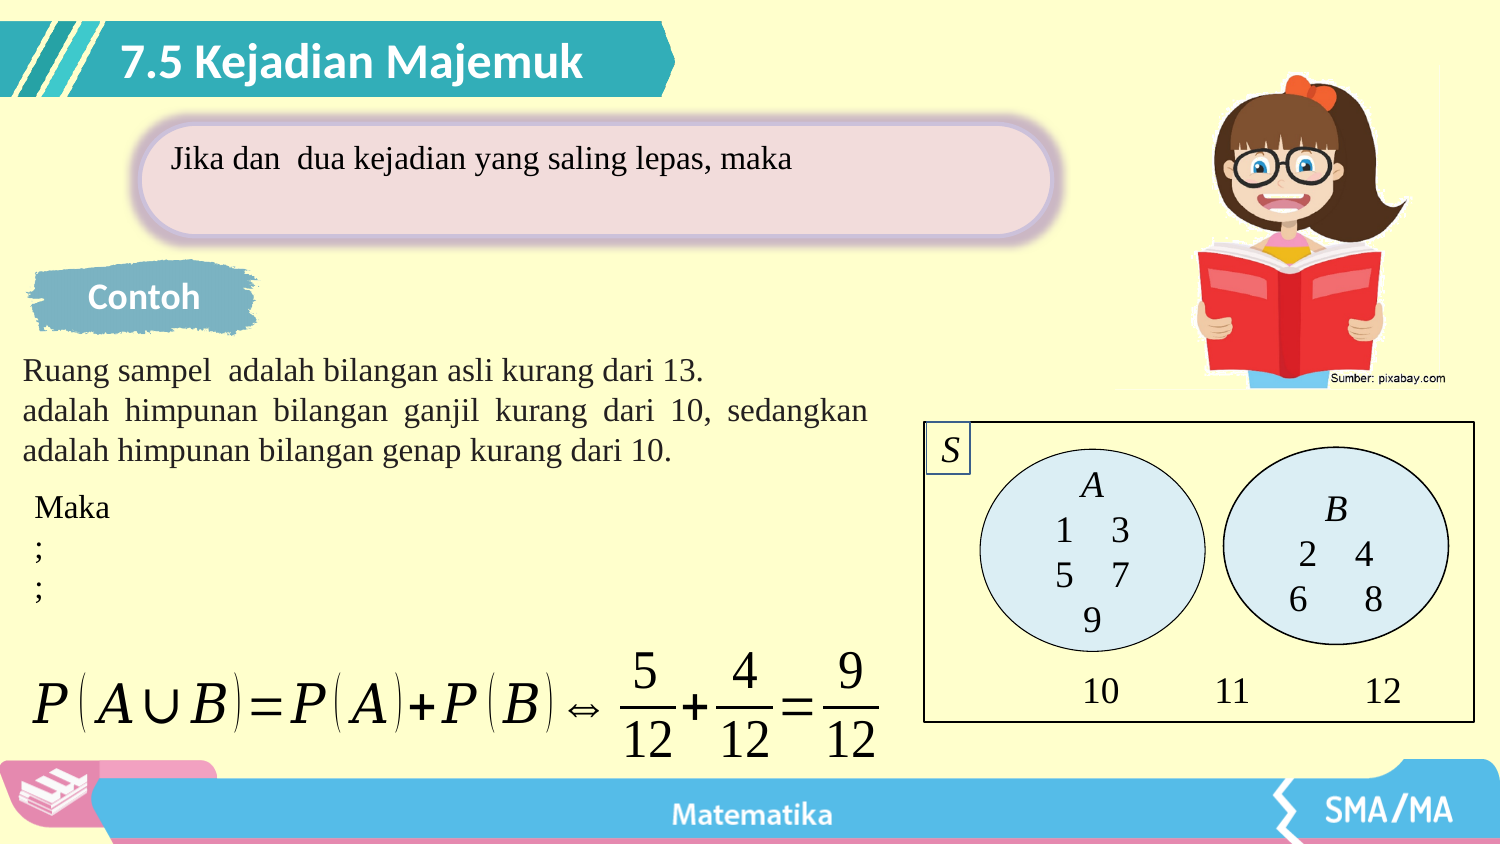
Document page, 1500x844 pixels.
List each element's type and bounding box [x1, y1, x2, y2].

picture [0, 759, 1500, 844]
picture [1115, 64, 1493, 391]
text_box [25, 259, 261, 339]
text_box [923, 421, 1475, 723]
text_box [0, 21, 676, 98]
